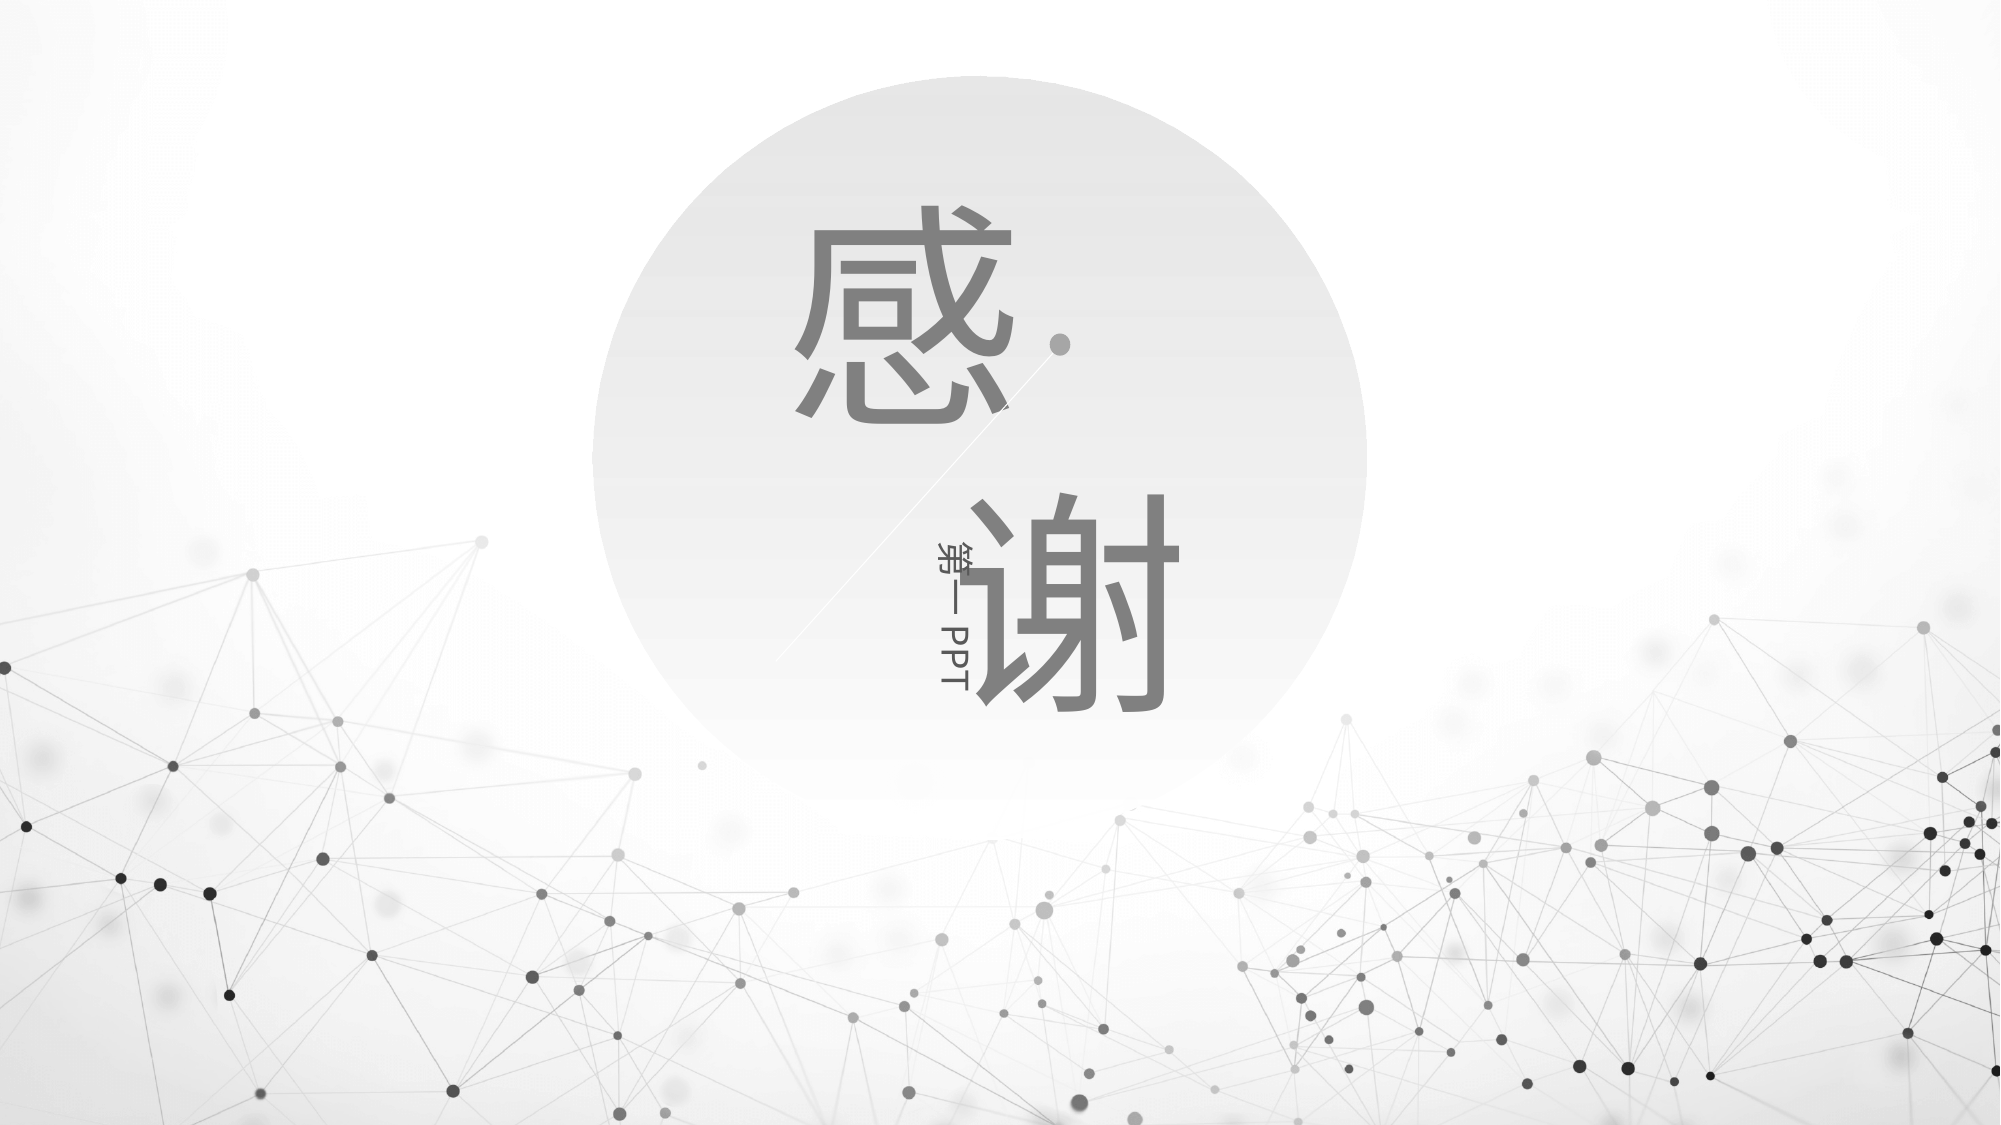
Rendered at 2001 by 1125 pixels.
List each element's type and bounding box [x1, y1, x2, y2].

picture [0, 0, 2000, 1125]
text_box [775, 333, 1071, 662]
